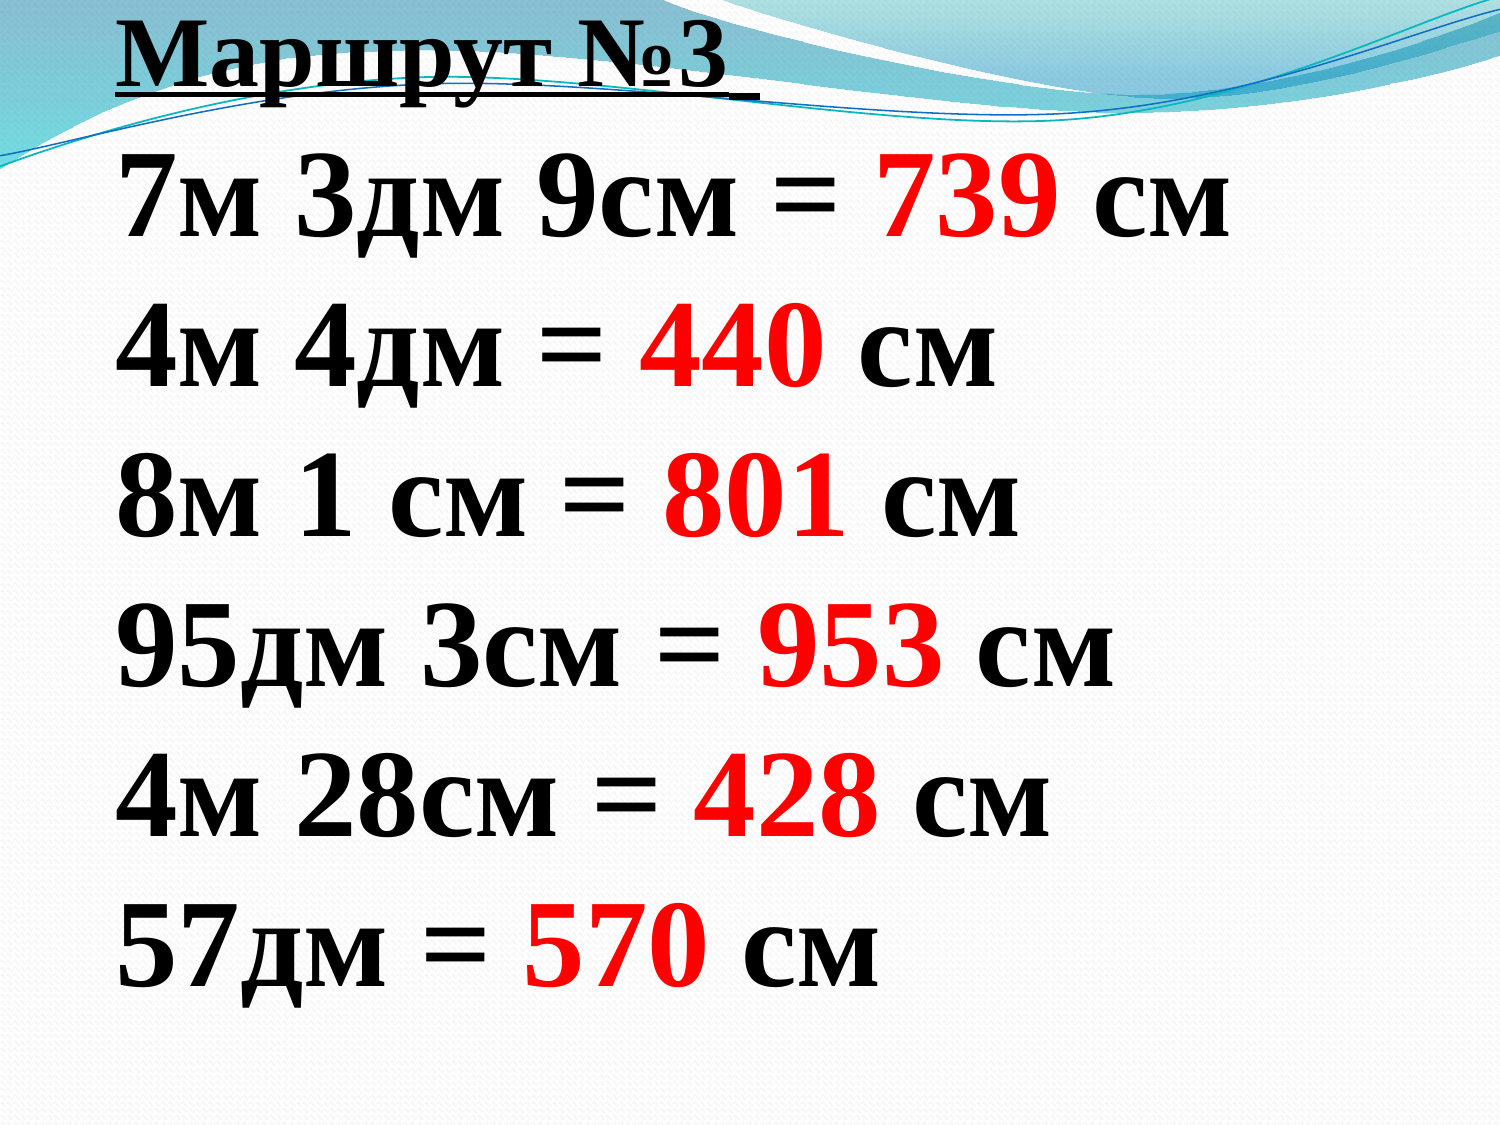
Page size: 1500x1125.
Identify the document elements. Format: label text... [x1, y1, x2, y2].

text_box Маршрут №3 7м 3дм 9см = 739 см 4м 4дм = 440 см 8м 1 см = 801 см 95дм 3см = 953 см 4м 28см = 428 см 57дм = 570 см [100, 0, 1500, 1019]
